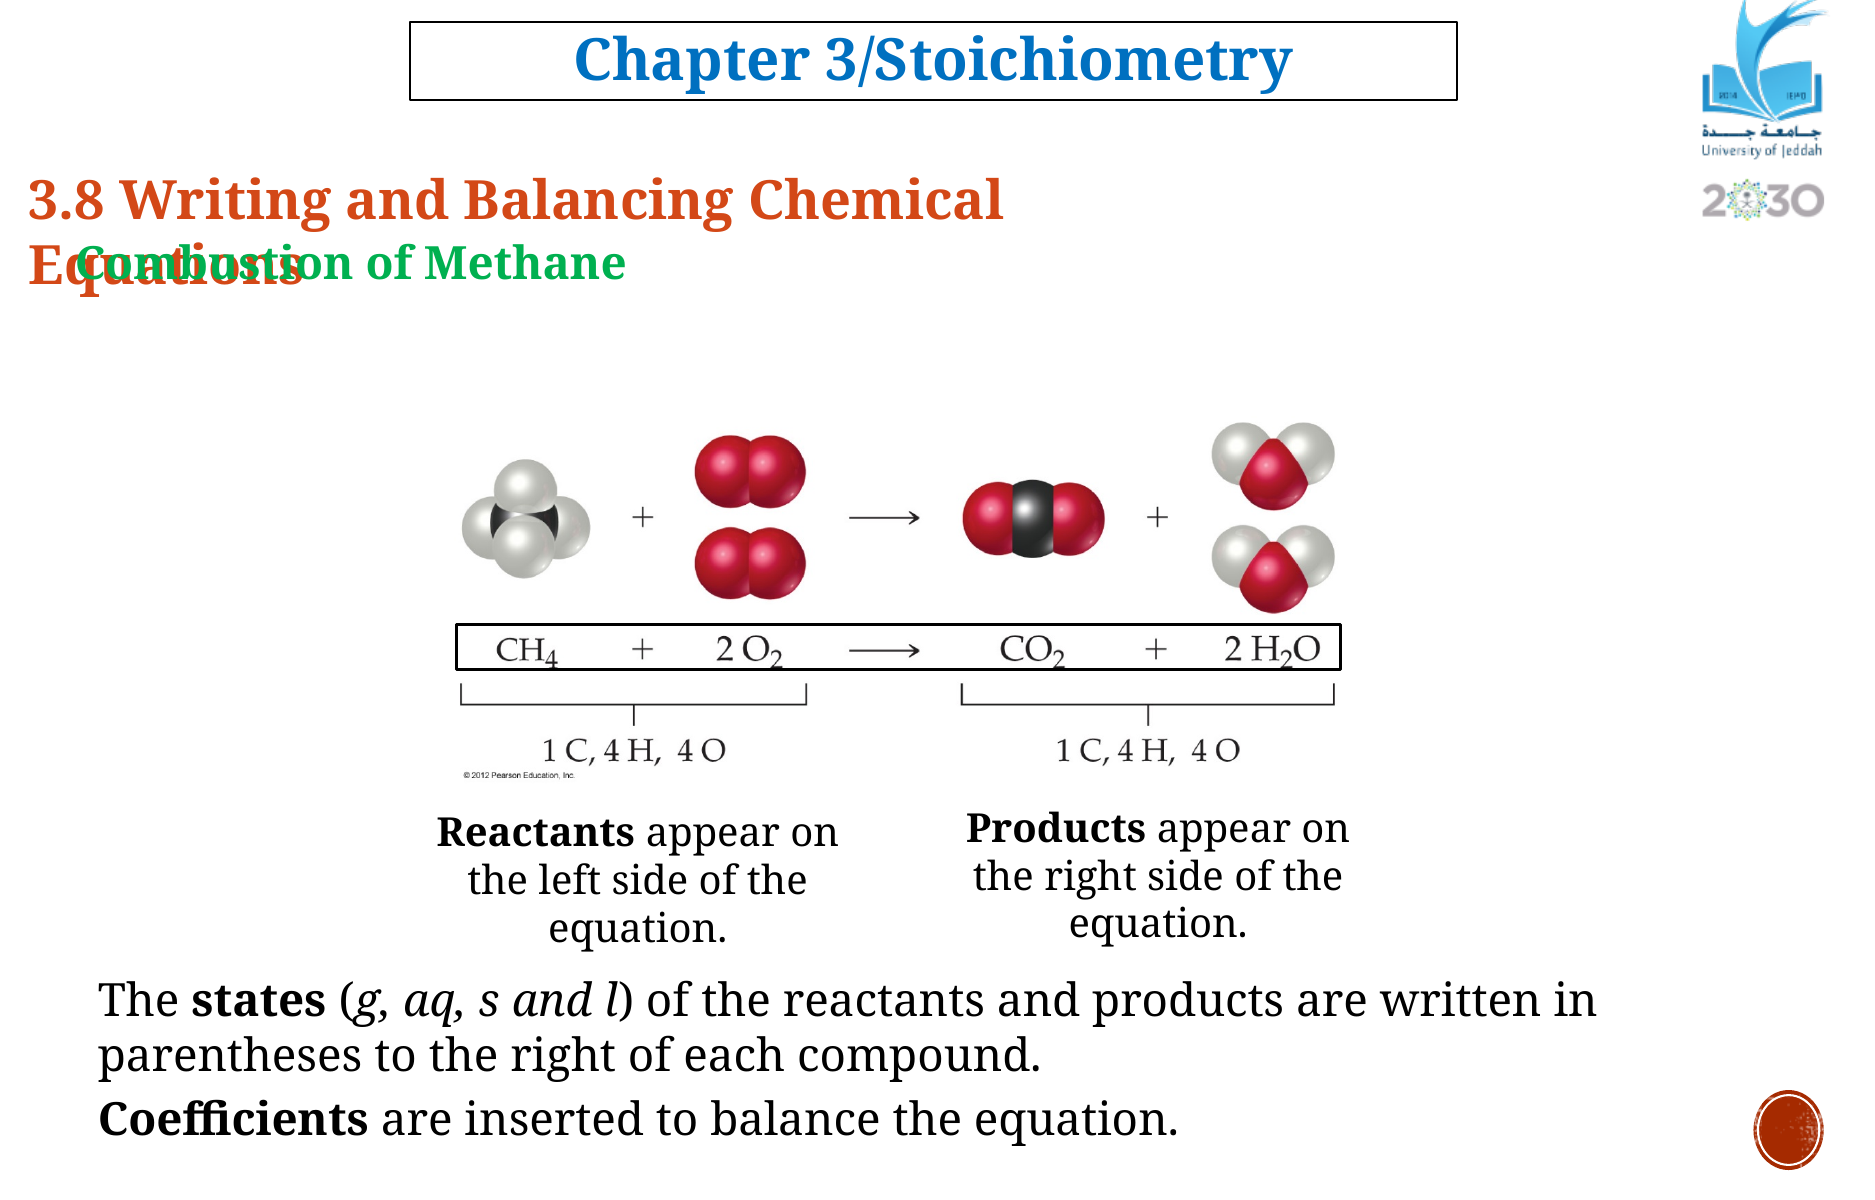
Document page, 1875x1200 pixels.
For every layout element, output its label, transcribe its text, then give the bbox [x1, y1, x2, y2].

text_box [164, 1019, 1525, 1107]
text_box Products appear on the right side of the equation. [881, 794, 1375, 920]
text_box 3.8 Writing and Balancing Chemical Equations [13, 157, 1203, 304]
text_box Chapter 3/Stoichiometry [409, 21, 1458, 101]
text_box Reactants appear on the left side of the equation. [338, 799, 878, 920]
text_box The states (g, aq, s and l) of the reactants and products are written in parentheses to the right of each compound. Coefficients are inserted to balance the equation. [23, 963, 1797, 1124]
picture [1681, 0, 1846, 227]
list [459, 422, 1339, 783]
picture [454, 416, 1341, 786]
text_box Combustion of Methane [60, 226, 642, 297]
